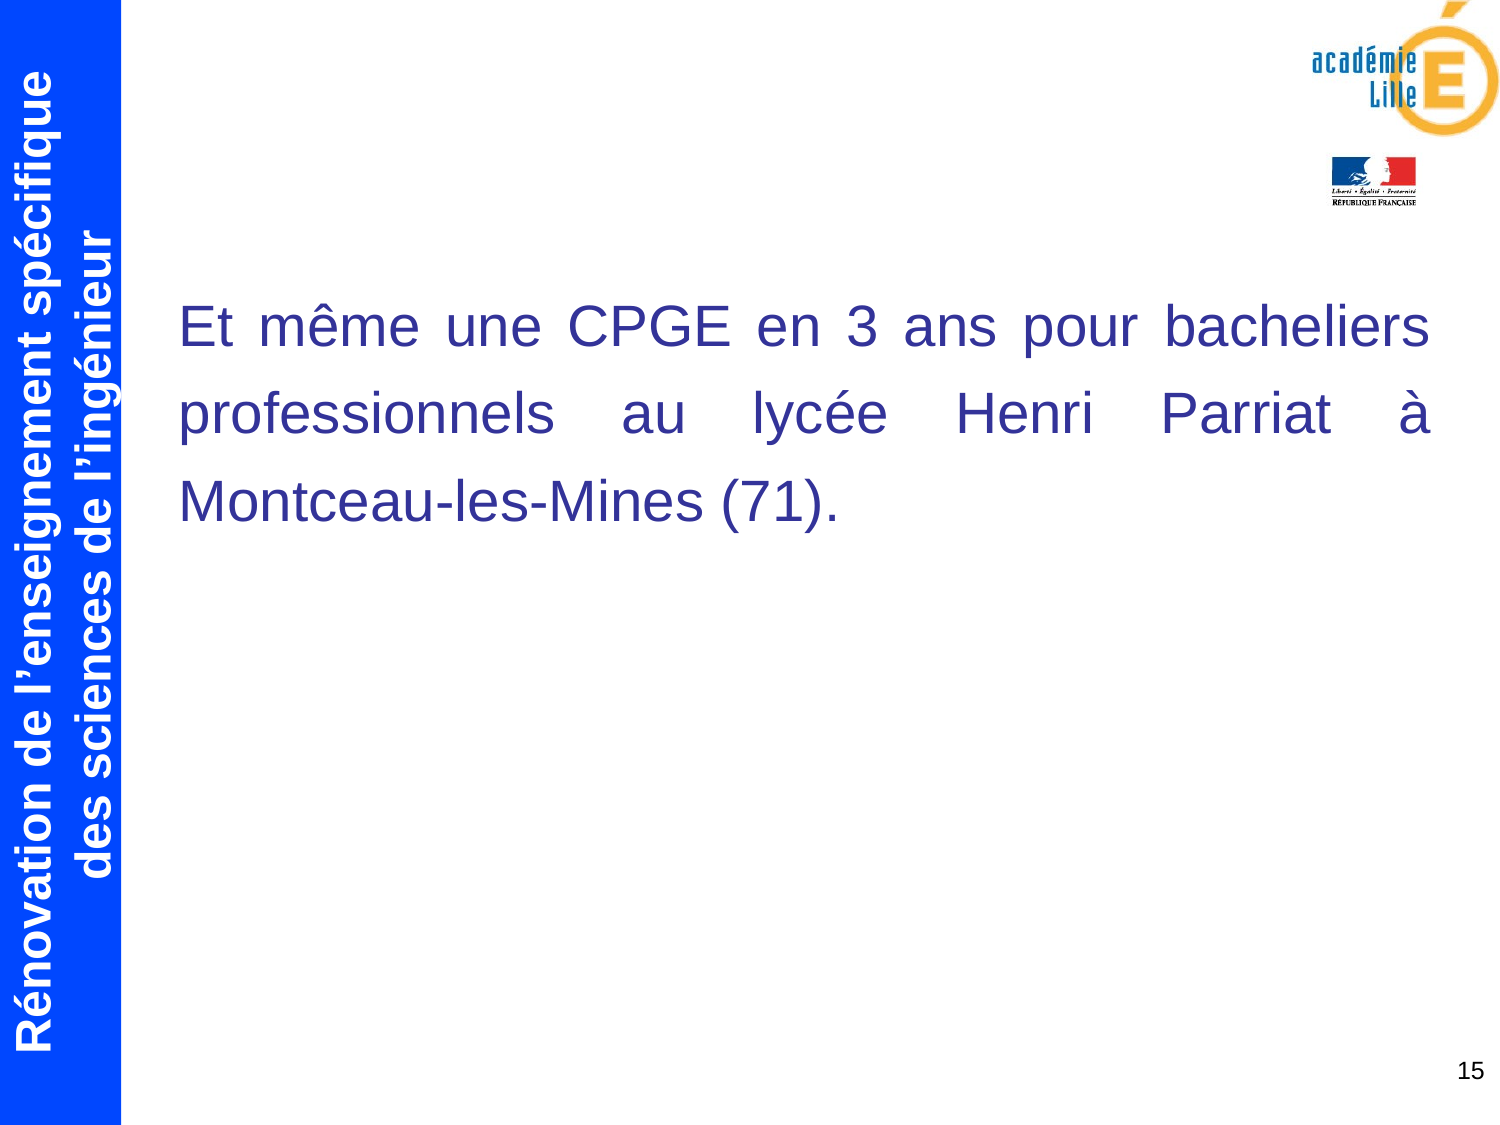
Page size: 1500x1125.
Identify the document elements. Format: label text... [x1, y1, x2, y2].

picture [1312, 0, 1500, 206]
text_box Et même une CPGE en 3 ans pour bacheliers professionnels au lycée Henri Parriat à Montceau-les-Mines (71). [164, 263, 1447, 541]
slide_number 15 [1149, 1046, 1500, 1125]
